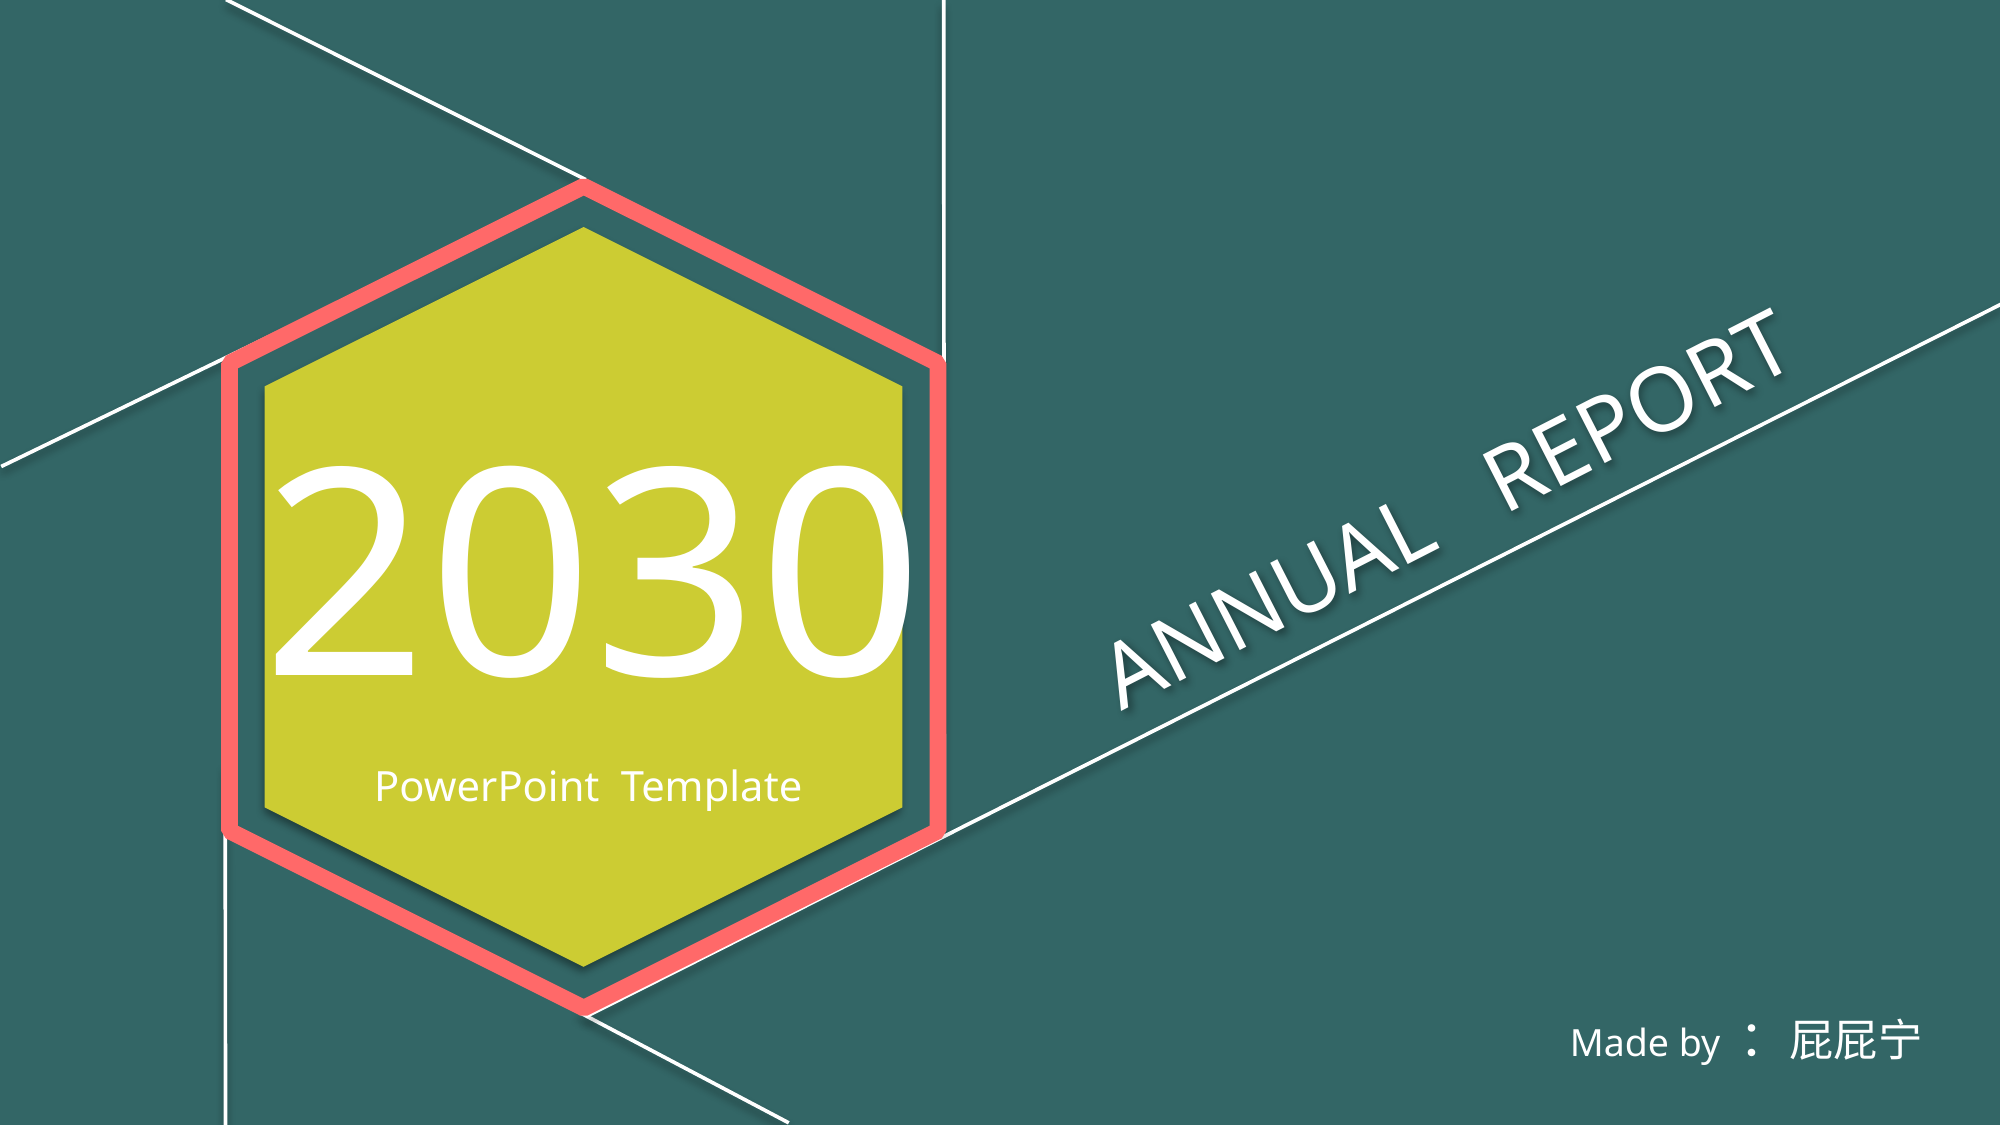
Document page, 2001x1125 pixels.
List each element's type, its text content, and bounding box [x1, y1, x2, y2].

text_box [229, 186, 939, 1009]
text_box ANNUAL REPORT [1064, 270, 1826, 741]
text_box Made by ：屁屁宁 [1555, 999, 2000, 1075]
